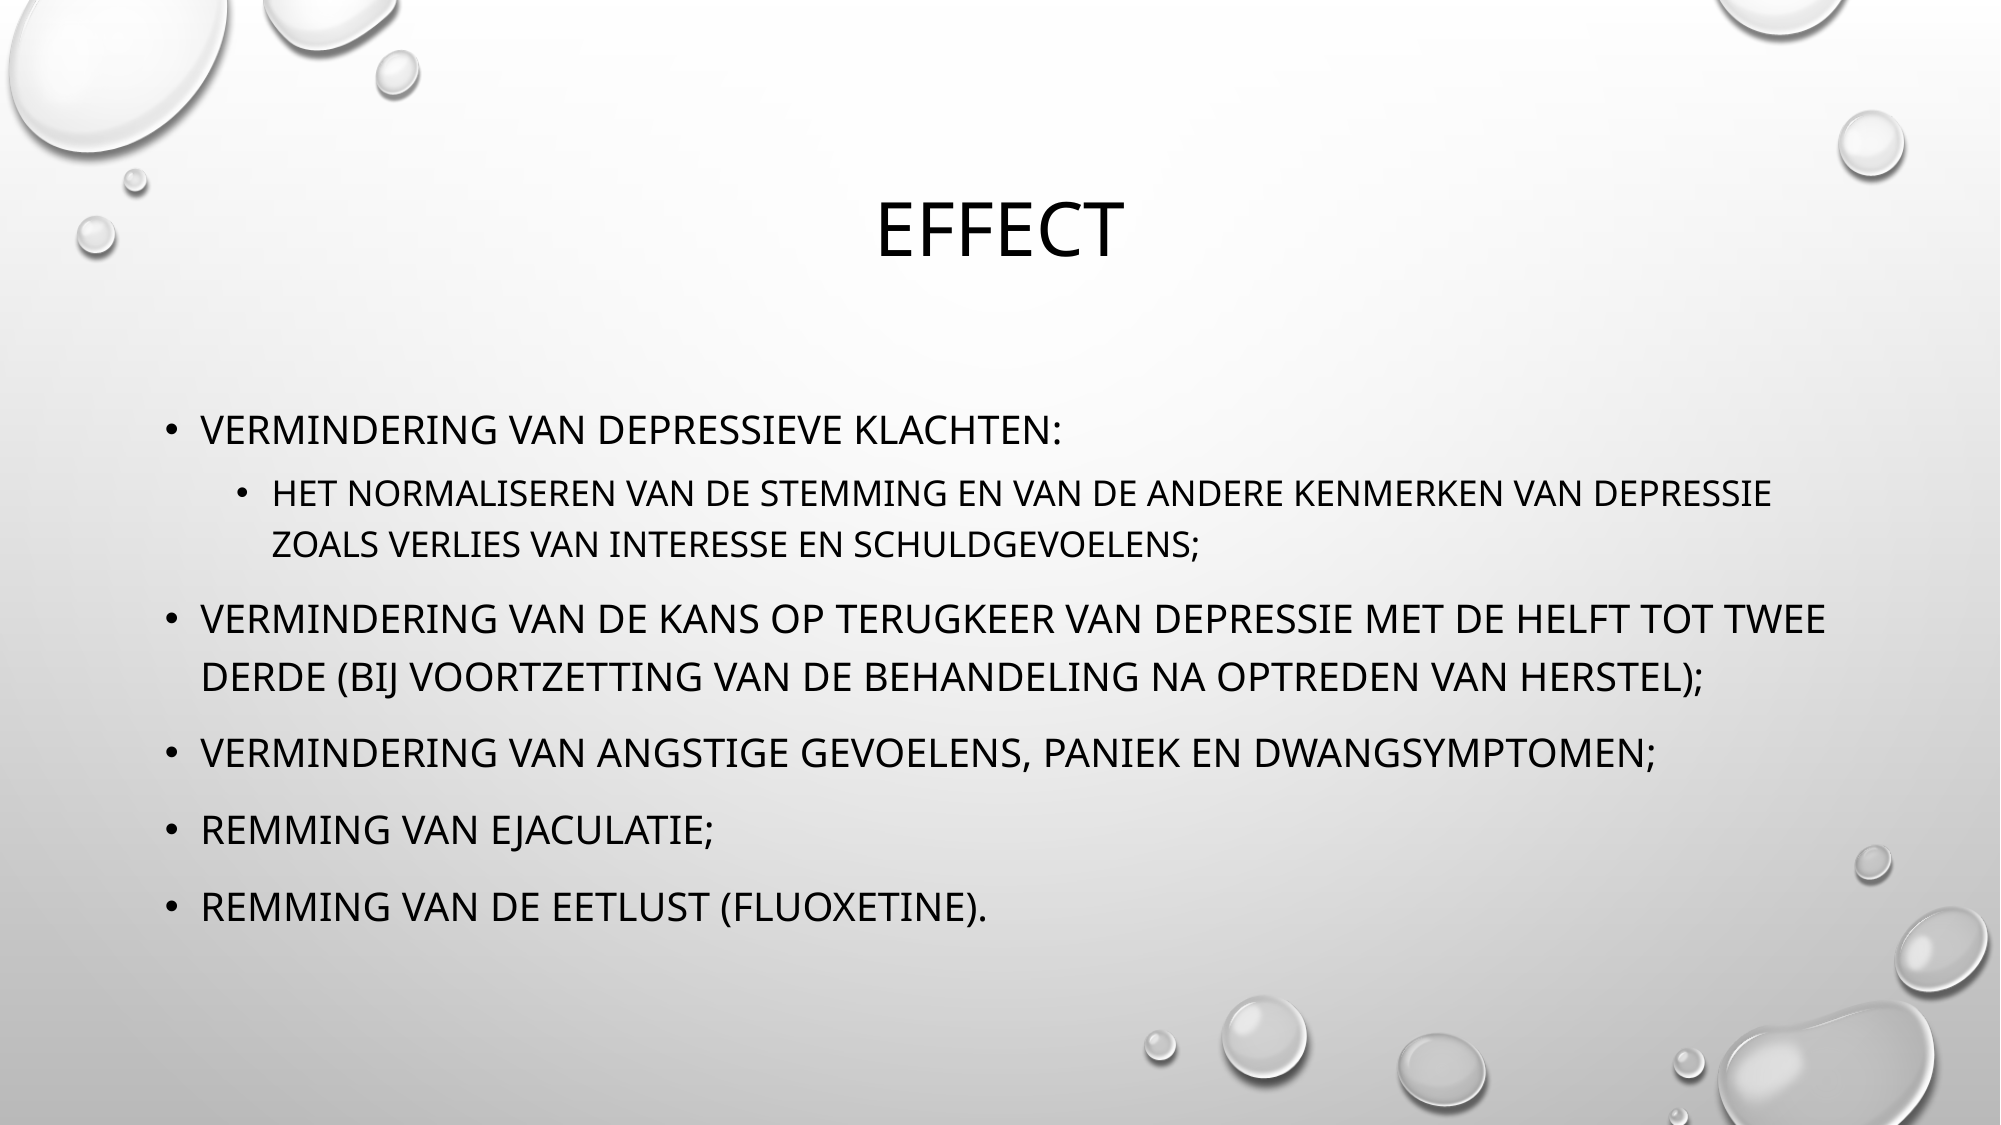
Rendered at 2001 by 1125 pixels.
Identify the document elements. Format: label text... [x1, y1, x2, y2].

list vermindering van depressieve klachten: het normaliseren van de stemming en van de andere kenmerken van depressie zoals verlies van interesse en schuldgevoelens; vermindering van de kans op terugkeer van depressie met de helft tot twee derde (bij voortzetting van de behandeling na optreden van herstel); vermindering van angstige gevoelens, paniek en dwangsymptomen; remming van ejaculatie; remming van de eetlust (fluoxetine). [149, 388, 1850, 950]
title Effect [149, 101, 1851, 364]
picture [0, 0, 2000, 1125]
